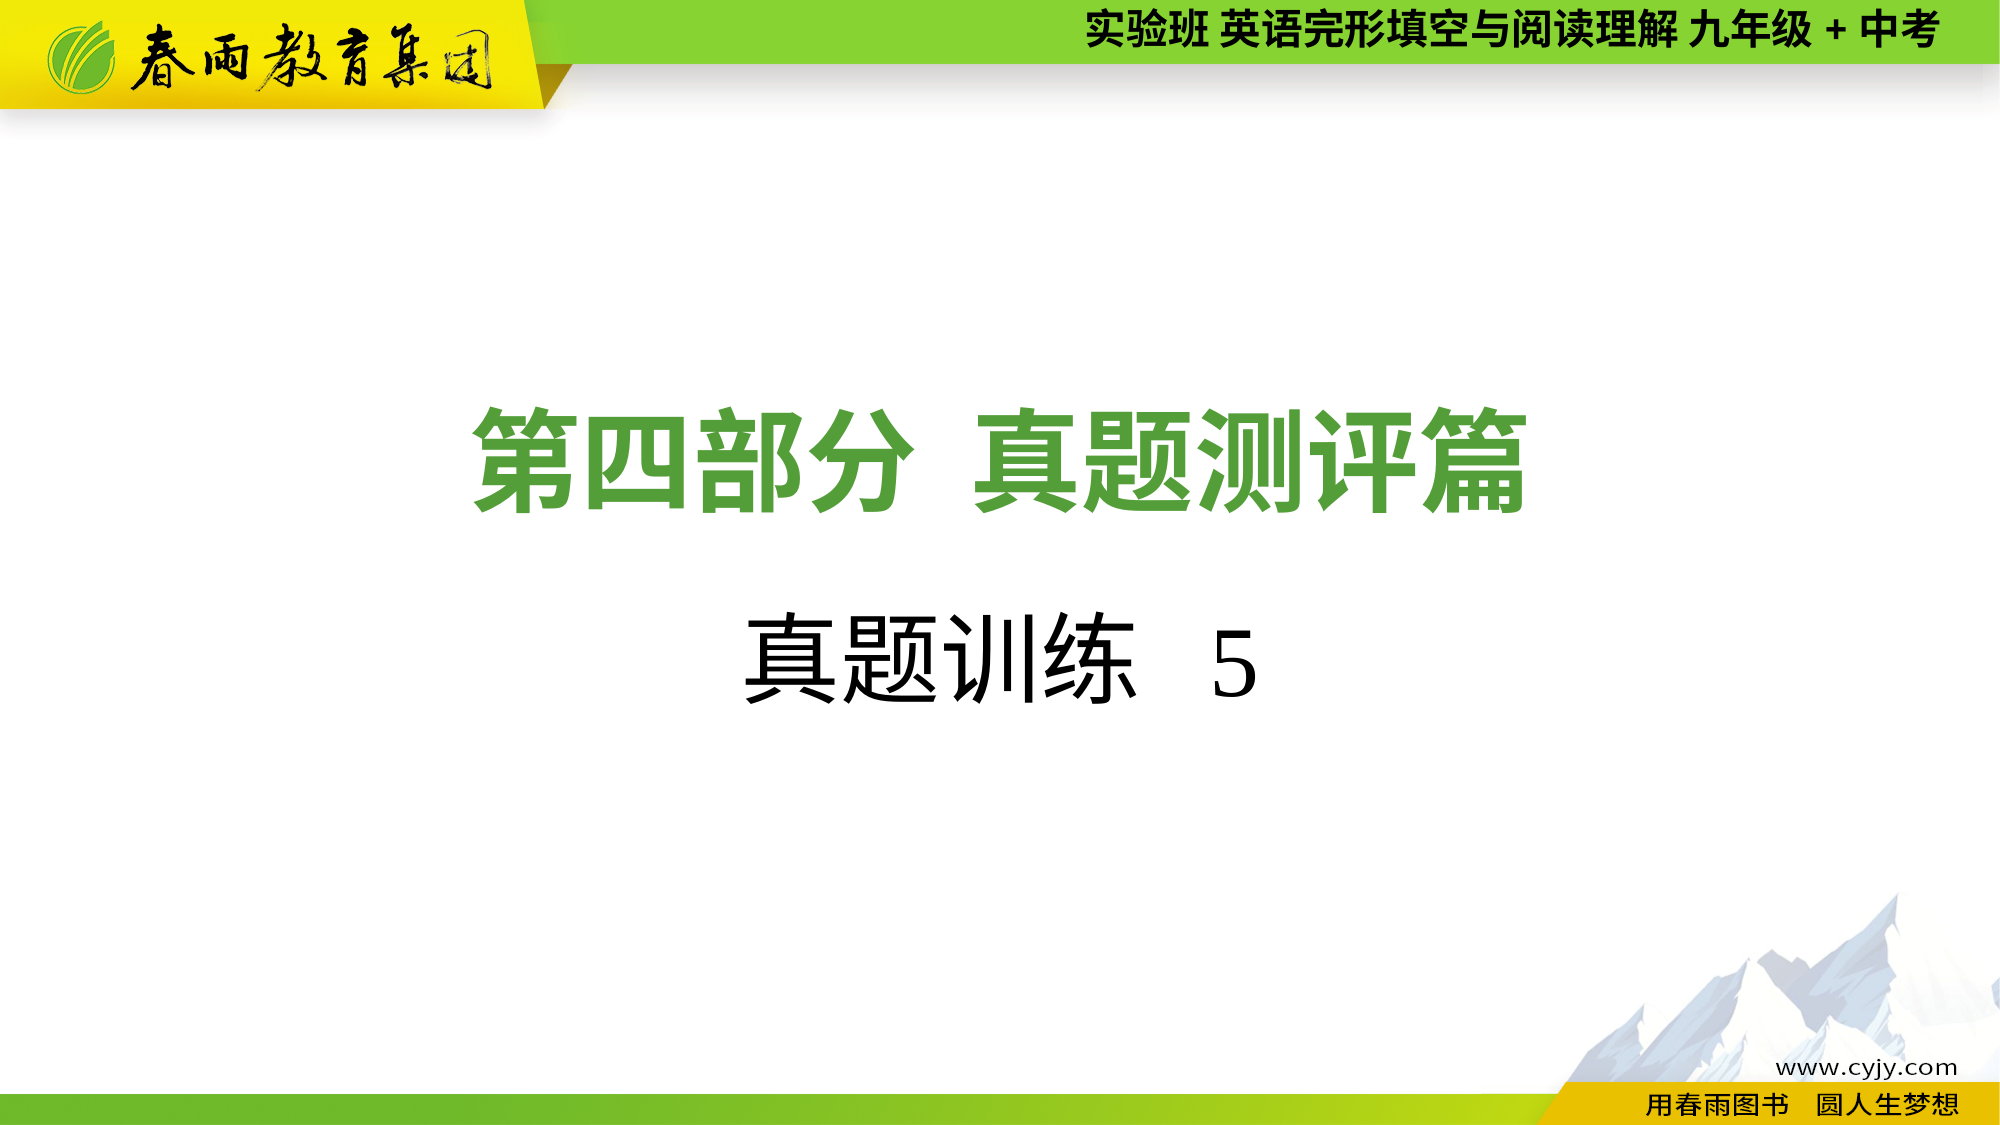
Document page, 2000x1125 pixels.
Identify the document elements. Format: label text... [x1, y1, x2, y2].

text_box 真题训练 5 [54, 528, 1946, 724]
picture [0, 0, 2000, 1125]
text_box 第四部分 真题测评篇 [54, 316, 1946, 528]
